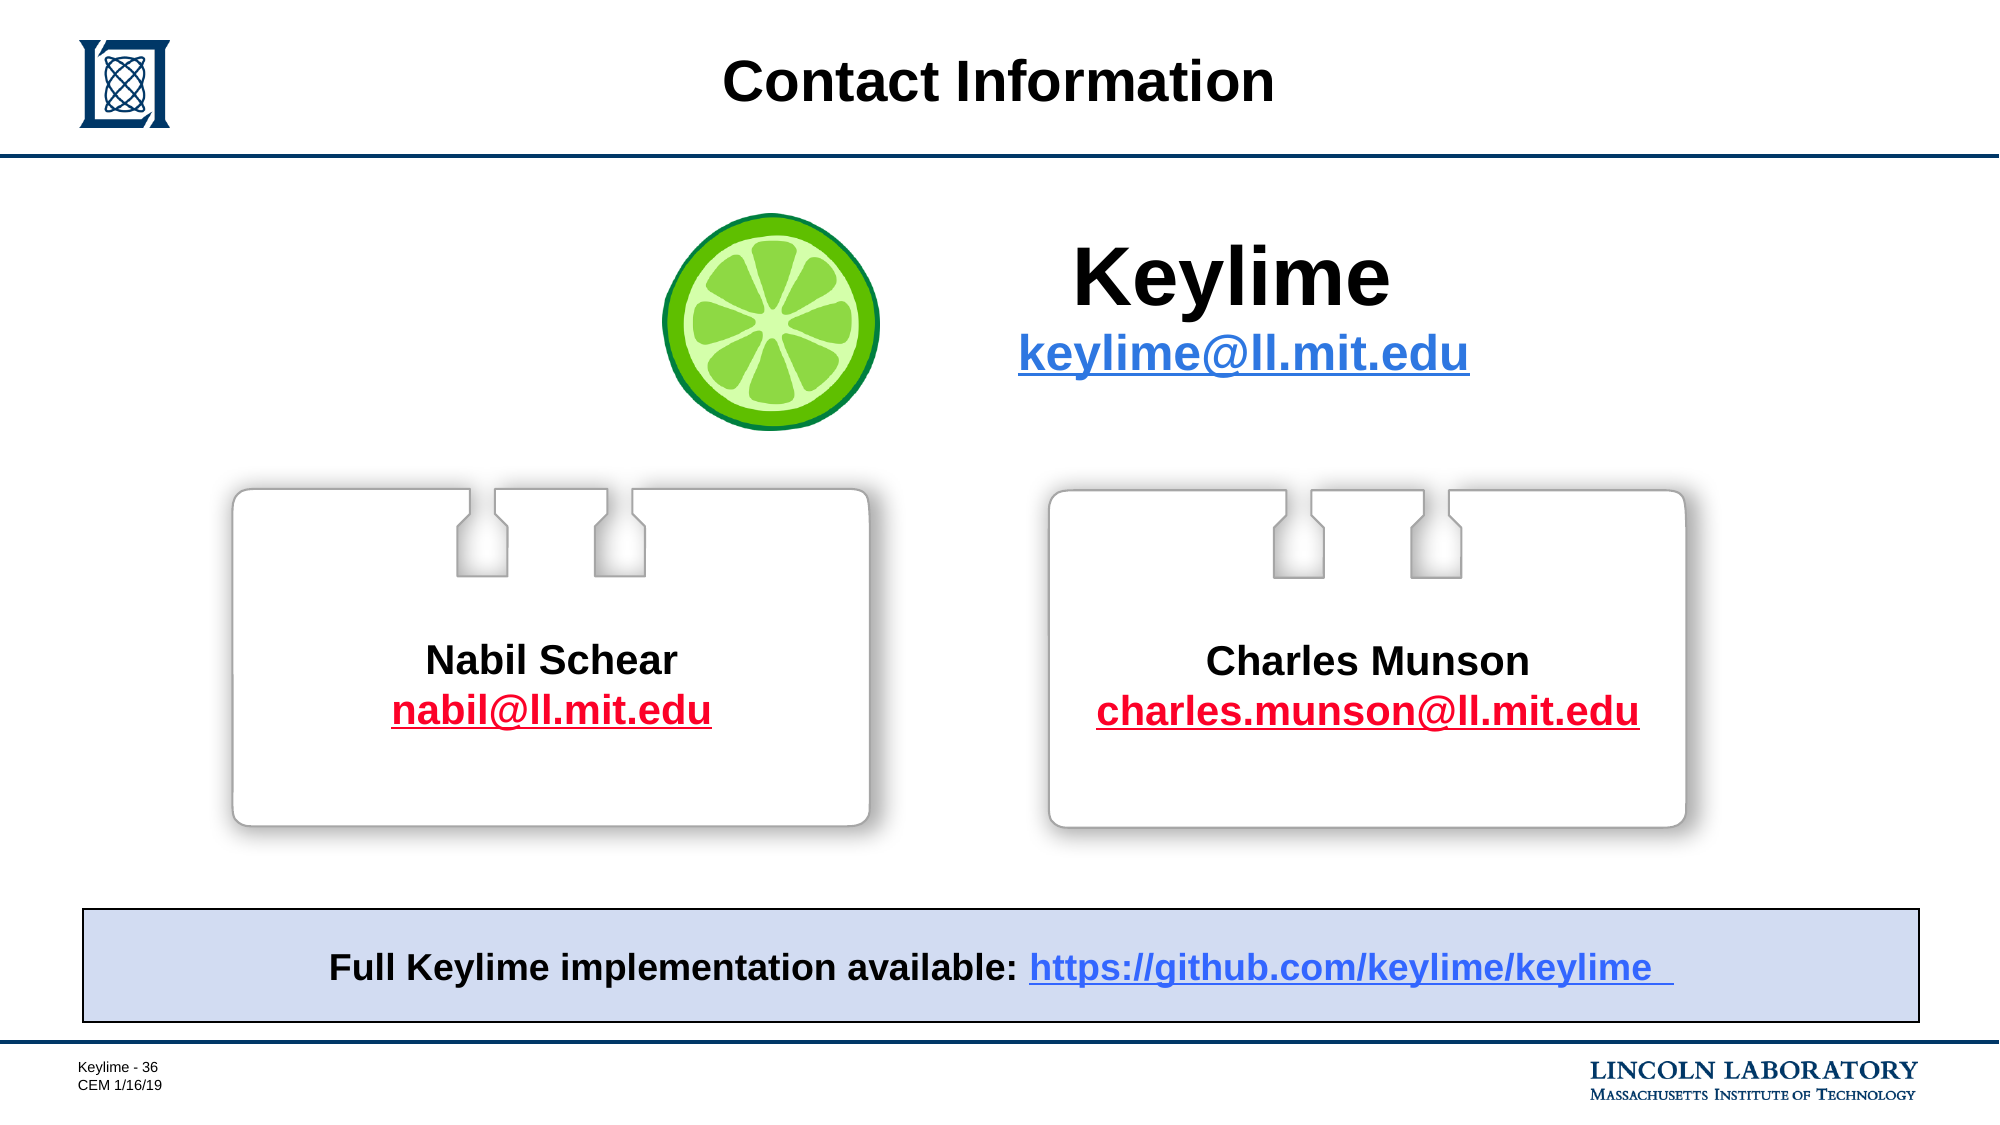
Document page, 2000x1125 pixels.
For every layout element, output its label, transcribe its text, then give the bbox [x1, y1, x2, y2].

text_box Nabil Schear nabil@ll.mit.edu [230, 486, 873, 829]
text_box Full Keylime implementation available: https://github.com/keylime/keylime [83, 908, 1920, 1022]
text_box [662, 213, 1579, 431]
text_box Charles Munson charles.munson@ll.mit.edu [1046, 488, 1689, 830]
picture [1588, 1061, 1918, 1100]
title Contact Information [205, 16, 1794, 151]
picture [79, 40, 170, 128]
